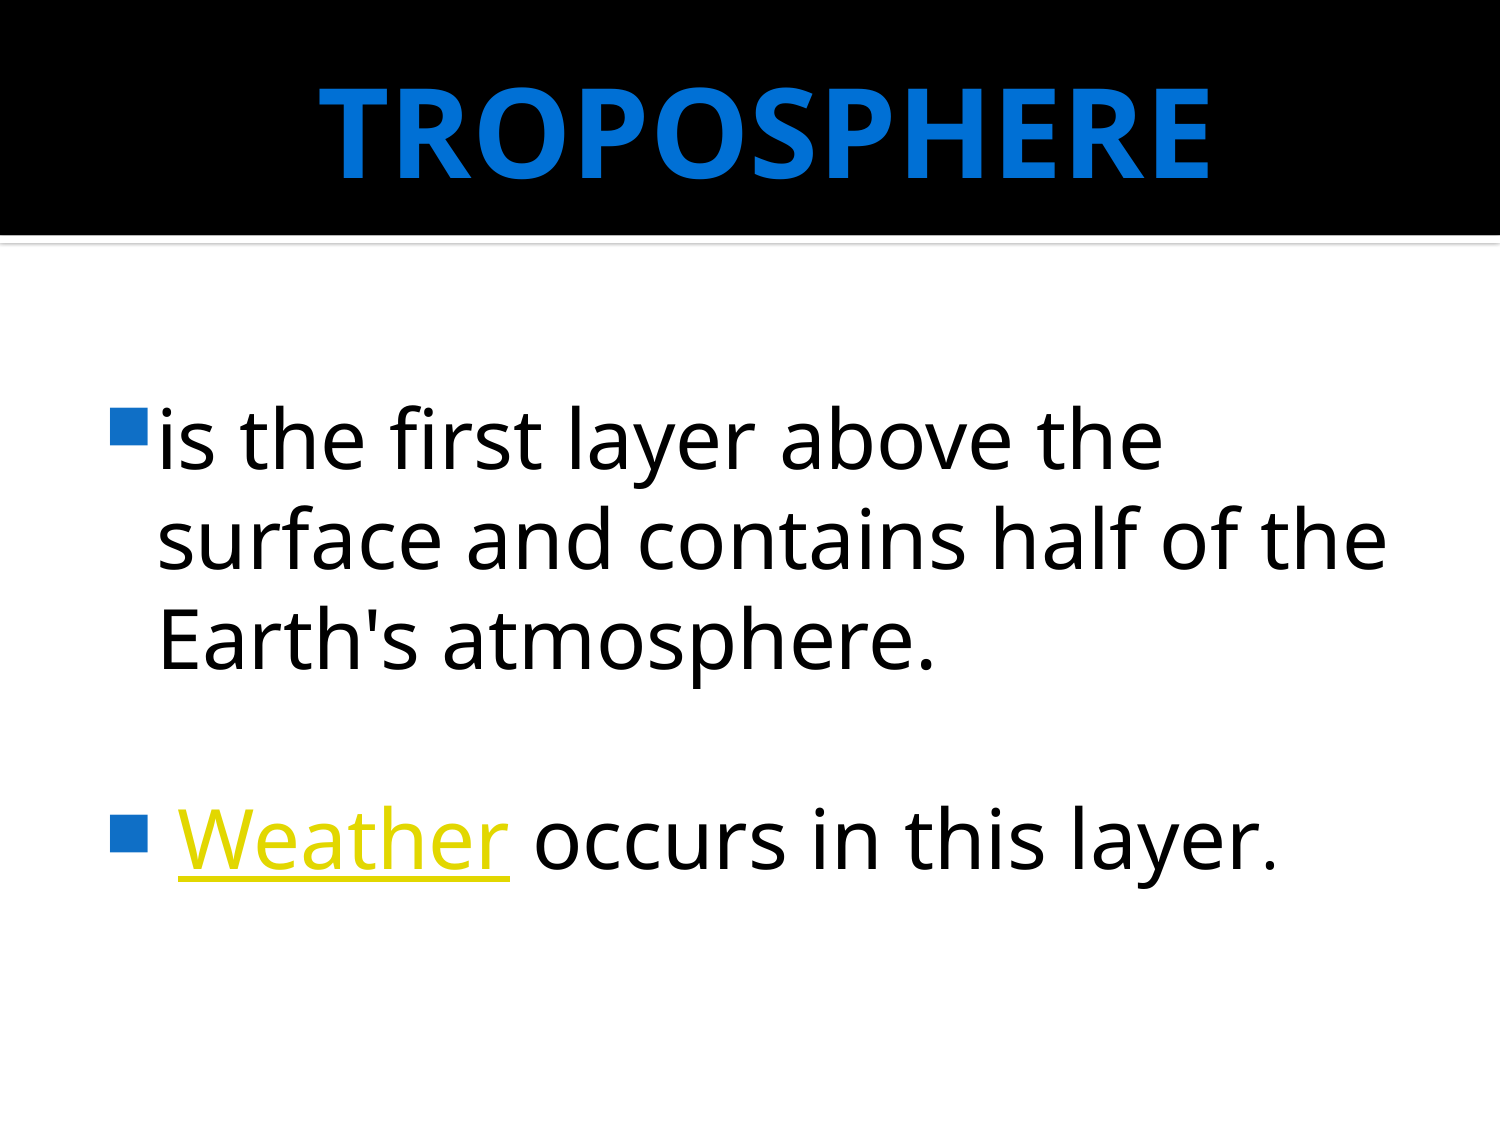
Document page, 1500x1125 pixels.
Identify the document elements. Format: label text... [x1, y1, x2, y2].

list is the first layer above the surface and contains half of the Earth's atmosphere. Weather occurs in this layer. [75, 291, 1425, 1050]
title TROPOSPHERE [75, 25, 1375, 231]
